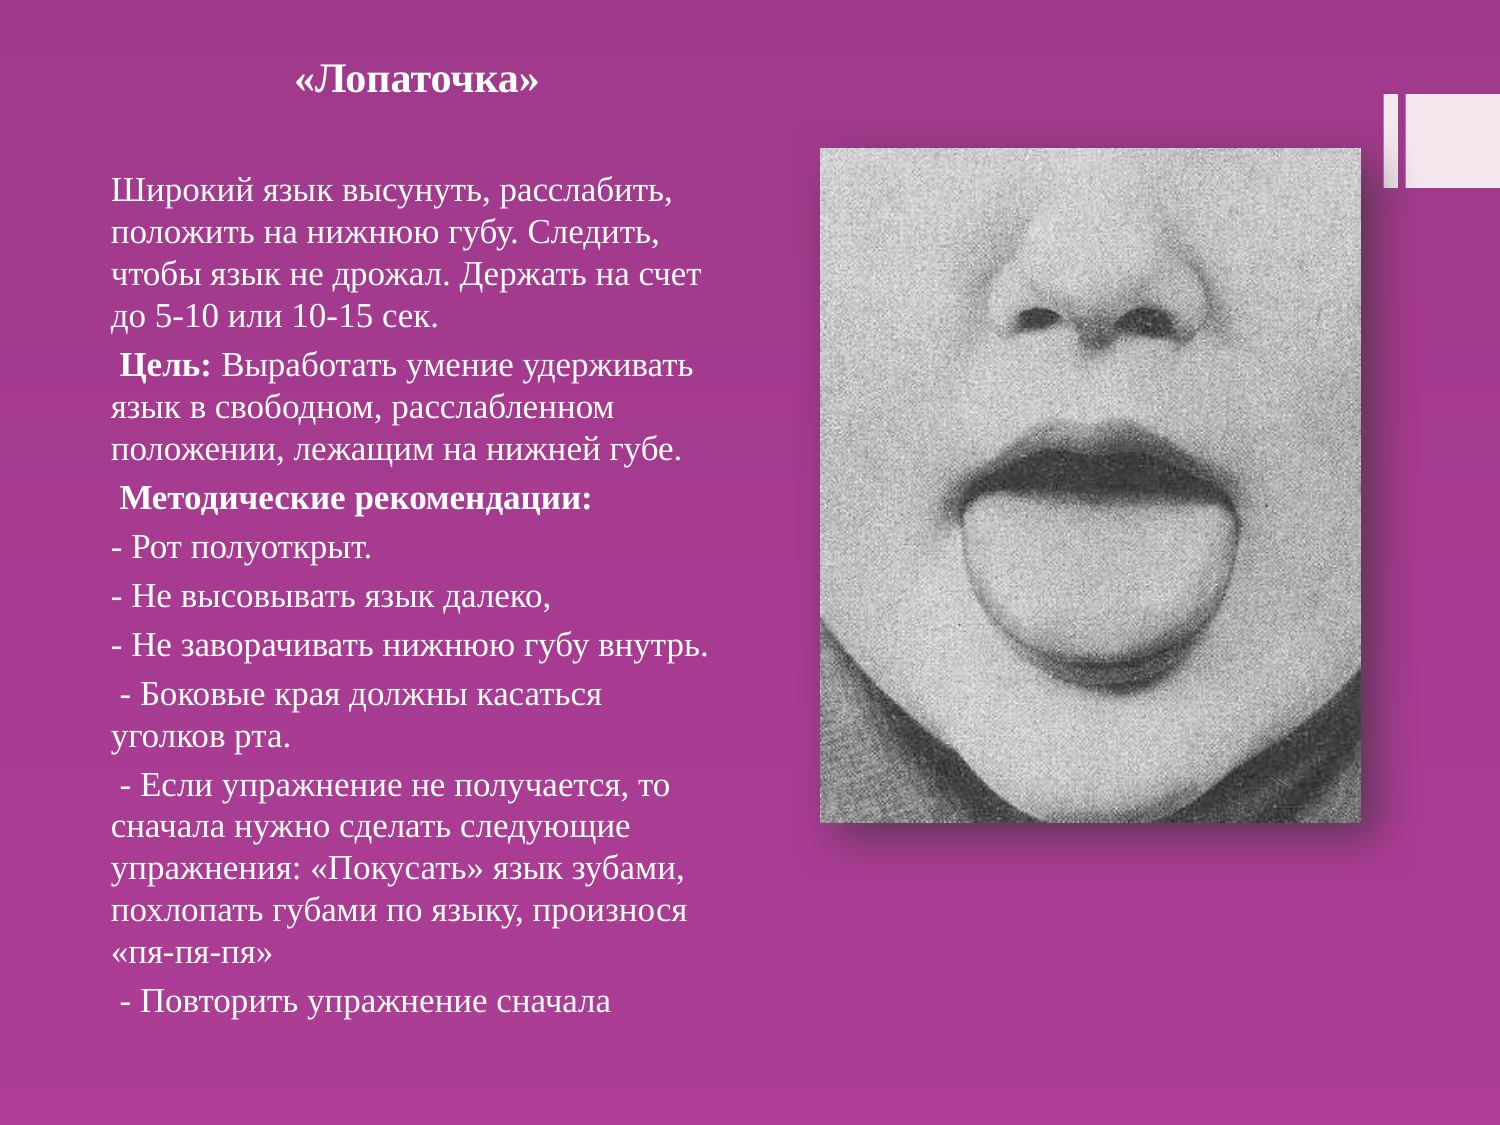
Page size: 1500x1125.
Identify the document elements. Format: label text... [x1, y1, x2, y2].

picture [820, 148, 1362, 823]
list «Лопаточка» Широкий язык высунуть, расслабить, положить на нижнюю губу. Следить, чтобы язык не дрожал. Держать на счет до 5-10 или 10-15 сек. Цель: Выработать умение удерживать язык в свободном, расслабленном положении, лежащим на нижней губе. Методические рекомендации: - Рот полуоткрыт. - Не высовывать язык далеко, - Не заворачивать нижнюю губу внутрь. - Боковые края должны касаться уголков рта. - Если упражнение не получается, то сначала нужно сделать следующие упражнения: «Покусать» язык зубами, похлопать губами по языку, произнося «пя-пя-пя» - Повторить упражнение сначала [88, 42, 739, 1035]
